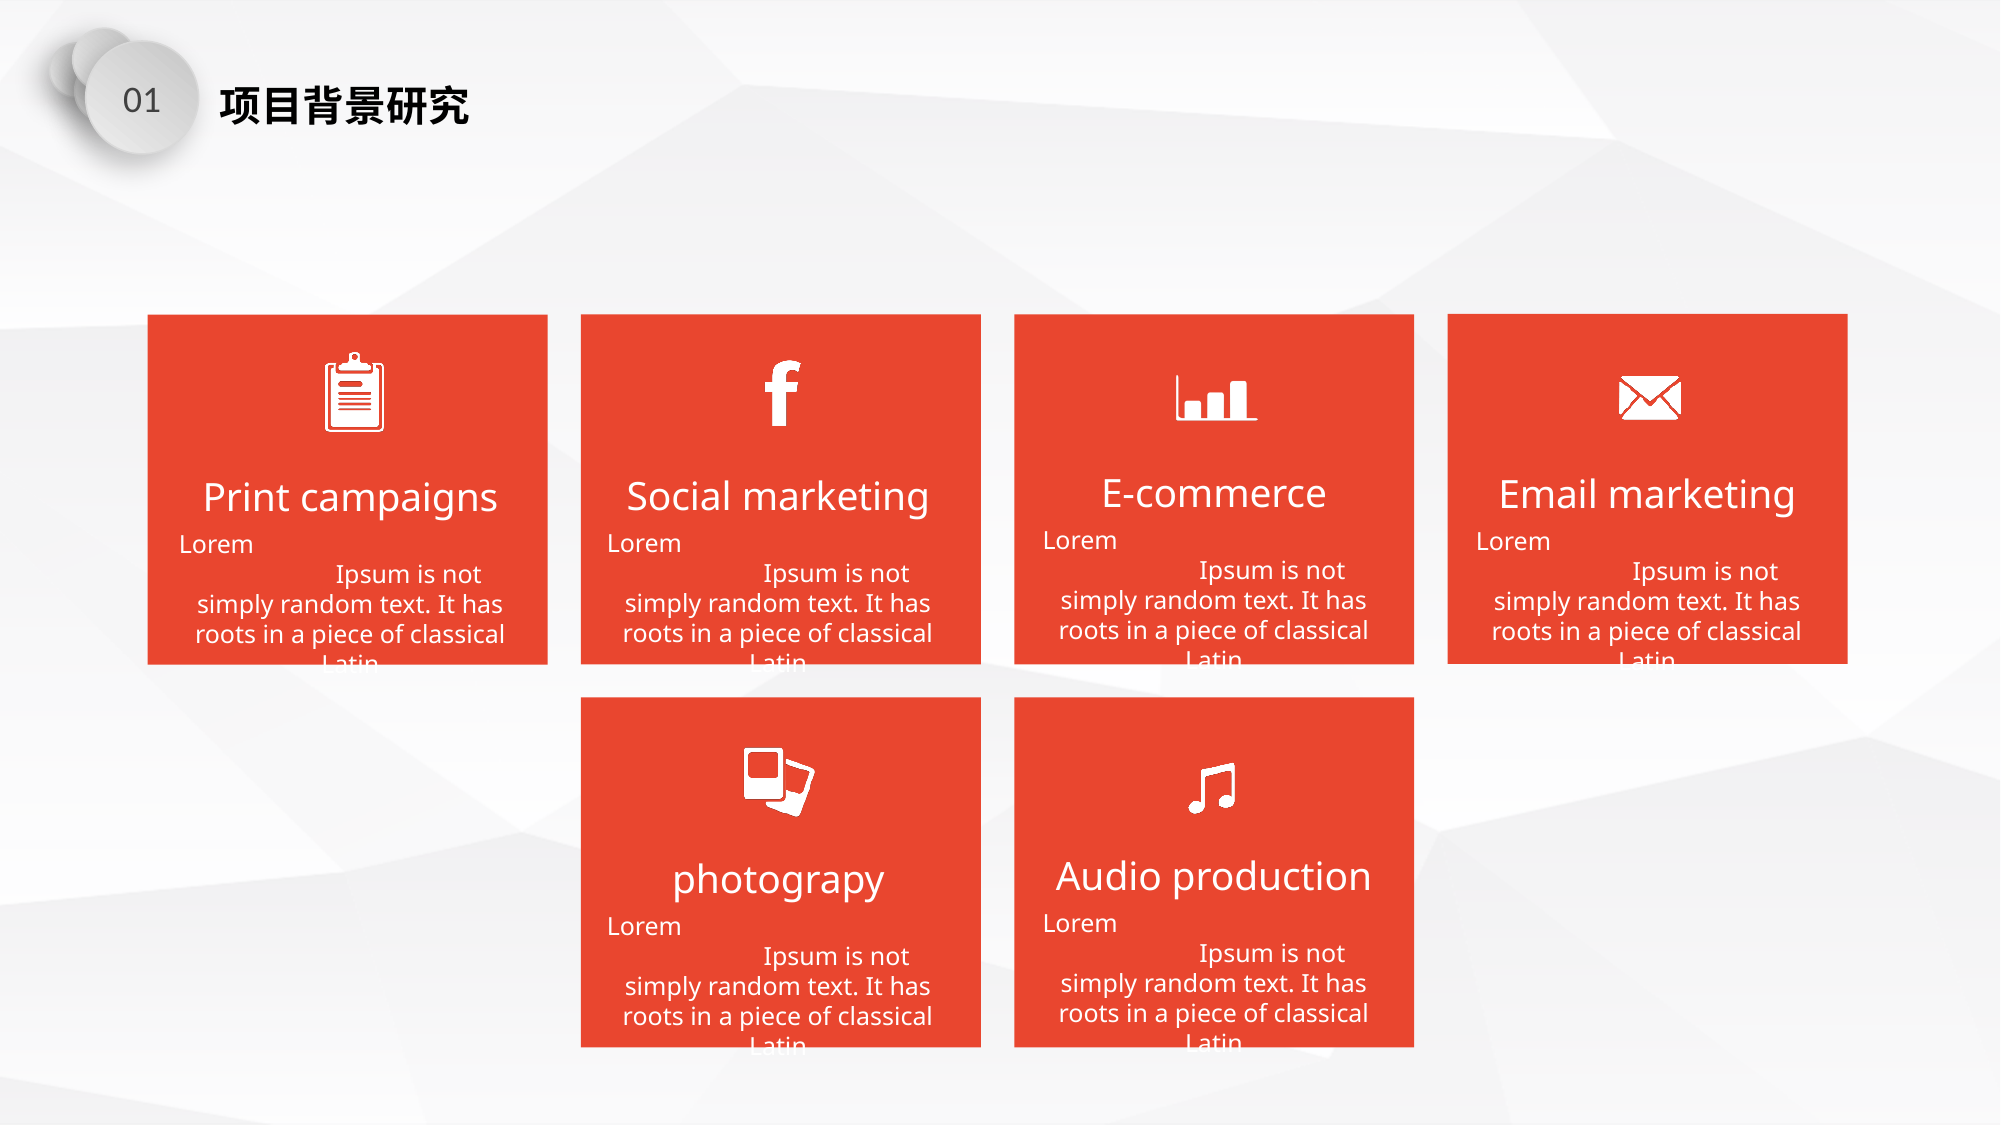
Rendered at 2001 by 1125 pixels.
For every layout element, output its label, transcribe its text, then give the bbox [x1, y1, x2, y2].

text_box [1013, 313, 1415, 665]
text_box [1447, 313, 1849, 665]
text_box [1027, 756, 1400, 976]
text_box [1027, 362, 1400, 593]
text_box 项目背景研究 [199, 72, 491, 138]
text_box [49, 28, 199, 154]
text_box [592, 737, 965, 979]
text_box [580, 696, 982, 1048]
text_box [1013, 696, 1415, 1048]
picture [0, 0, 2001, 1125]
text_box [580, 313, 982, 665]
text_box [147, 314, 549, 666]
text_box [592, 353, 965, 596]
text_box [164, 342, 537, 597]
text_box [1461, 362, 1834, 595]
